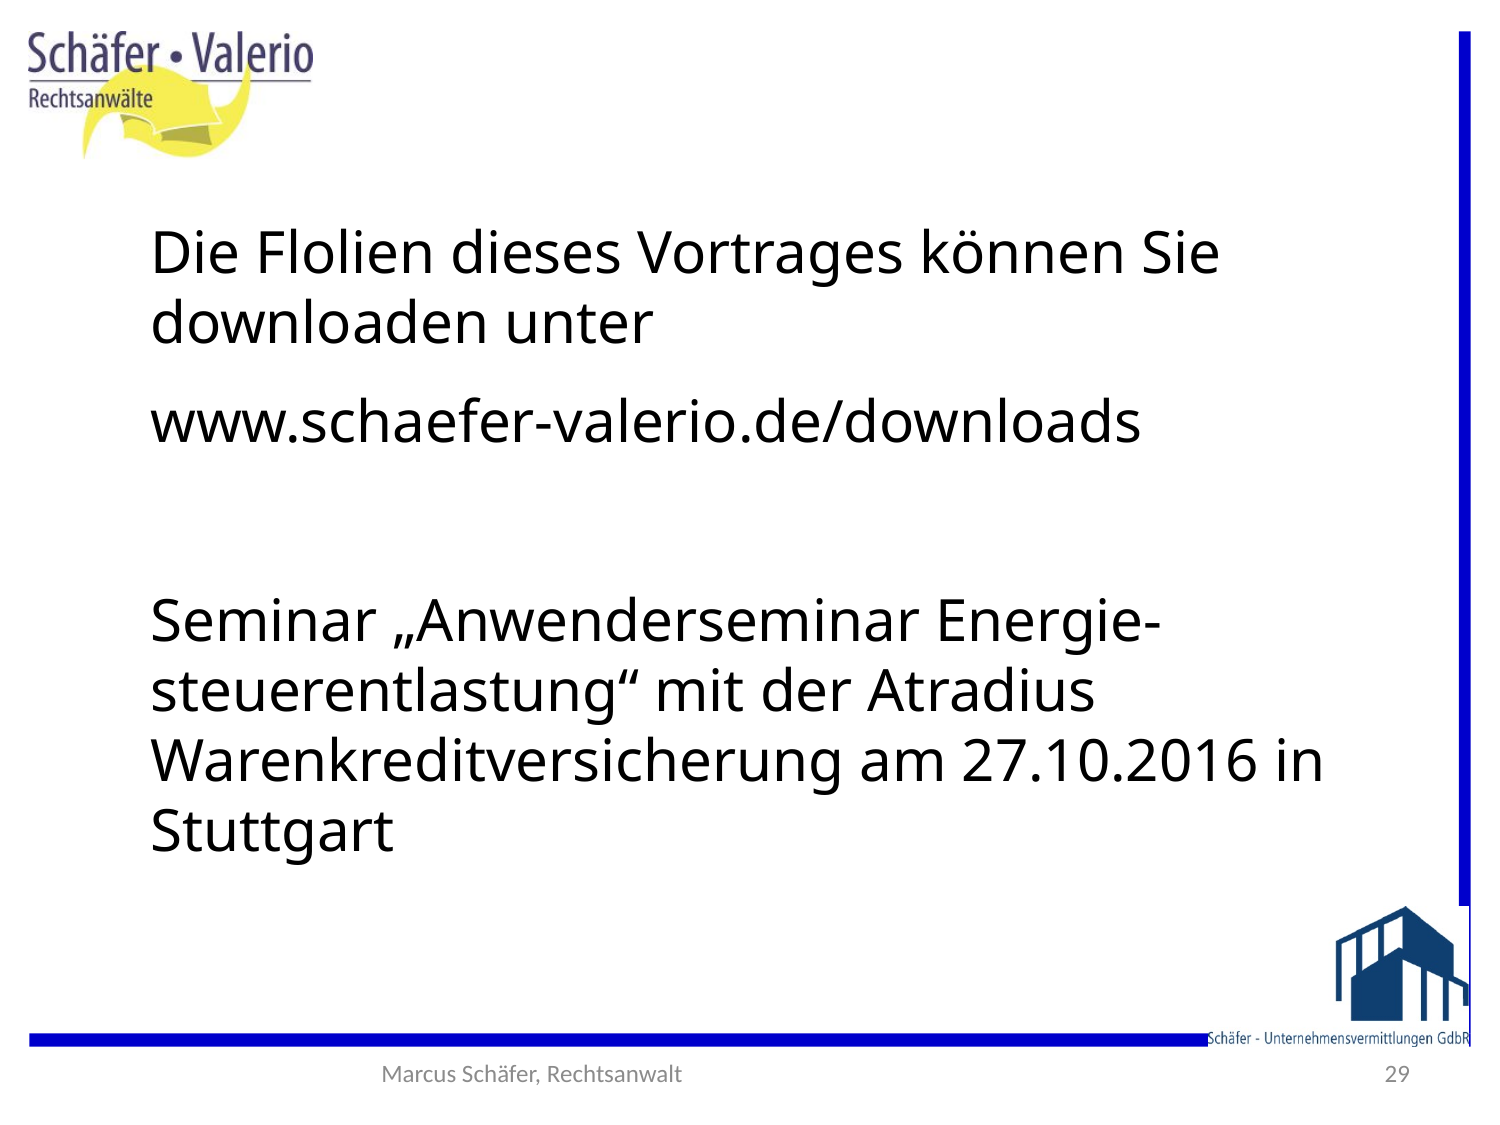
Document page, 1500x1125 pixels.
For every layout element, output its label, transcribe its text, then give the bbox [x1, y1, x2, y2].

footer Marcus Schäfer, Rechtsanwalt [76, 1055, 988, 1103]
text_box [29, 31, 1471, 1048]
picture [1208, 905, 1470, 1048]
slide_number 29 [1074, 1055, 1425, 1103]
picture [28, 31, 314, 160]
